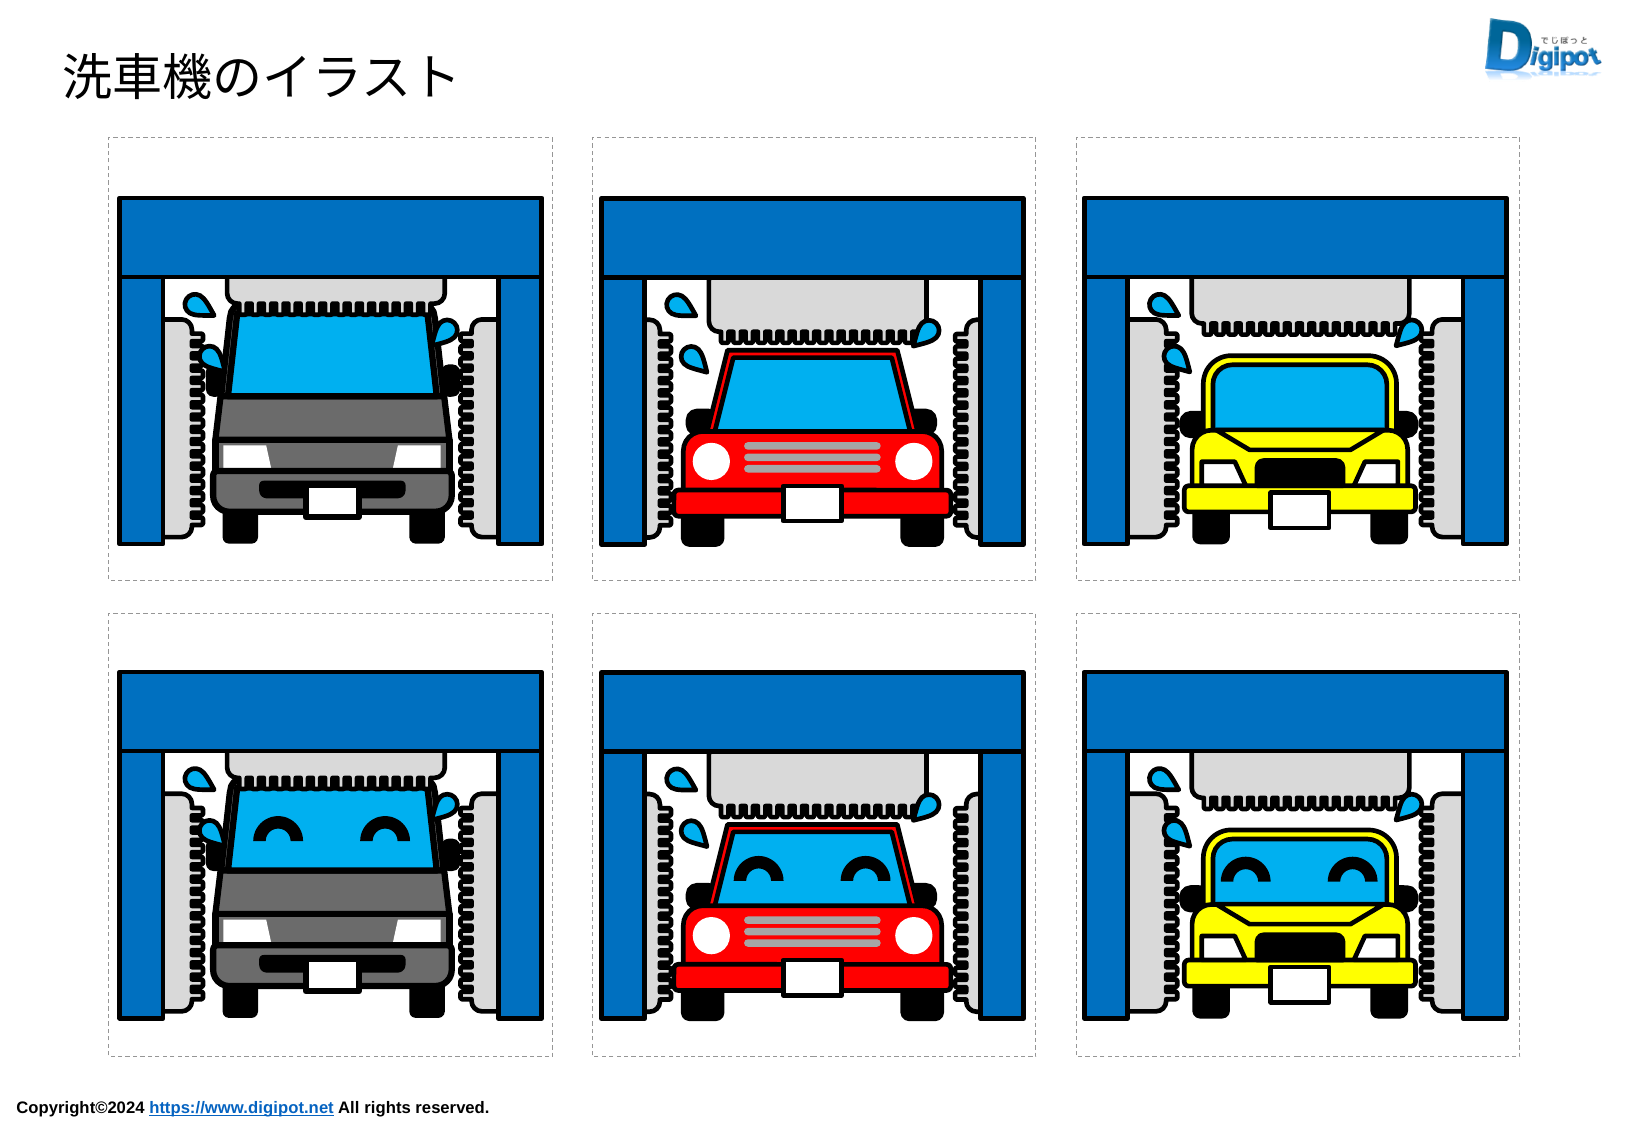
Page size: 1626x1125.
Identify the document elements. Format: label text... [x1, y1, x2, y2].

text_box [601, 672, 1024, 1019]
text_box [119, 672, 542, 1019]
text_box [1084, 197, 1507, 545]
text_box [1084, 672, 1507, 1019]
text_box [119, 197, 542, 545]
picture [1485, 18, 1602, 82]
text_box 洗車機のイラスト [47, 38, 477, 113]
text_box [601, 198, 1024, 545]
